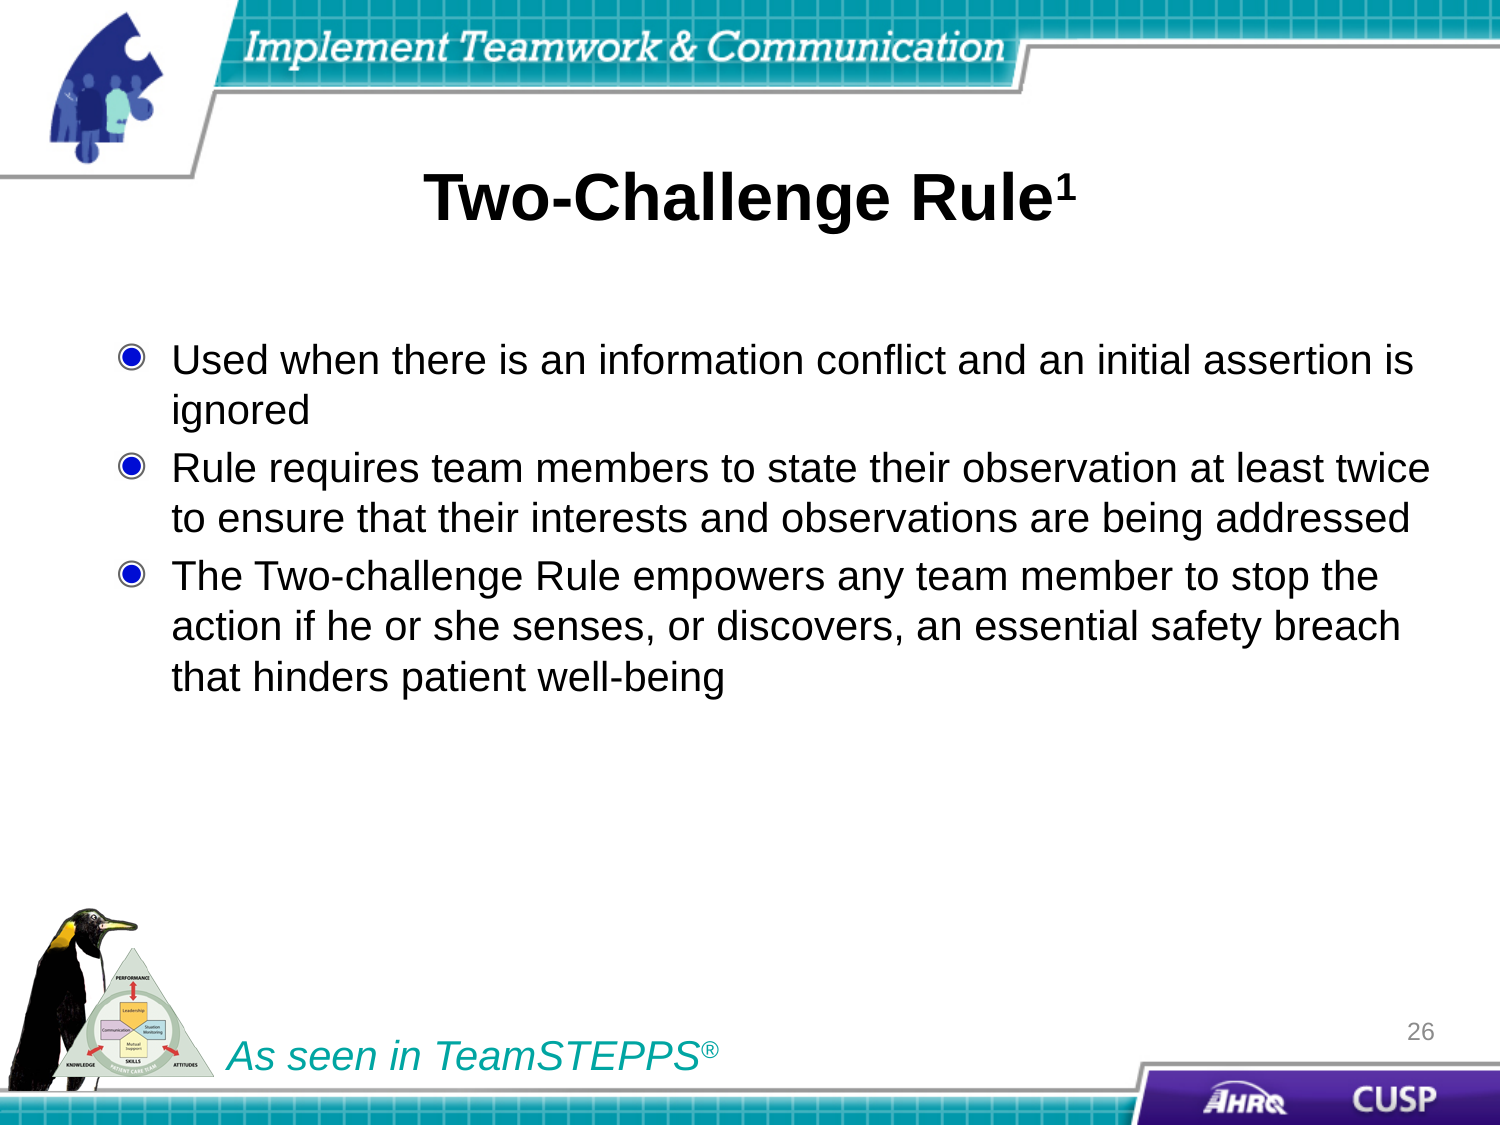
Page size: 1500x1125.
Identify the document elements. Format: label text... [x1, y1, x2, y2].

picture [114, 559, 149, 589]
list Used when there is an information conflict and an initial assertion is ignored Rule requires team members to state their observation at least twice to ensure that their interests and observations are being addressed The Two-challenge Rule empowers any team member to stop the action if he or she senses, or discovers, an essential safety breach that hinders patient well-being [99, 324, 1451, 1013]
picture [0, 0, 1500, 1125]
picture [114, 451, 149, 481]
picture [114, 342, 149, 372]
title Two-Challenge Rule1 [74, 99, 1426, 288]
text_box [0, 874, 813, 1092]
slide_number 26 [1100, 999, 1450, 1060]
